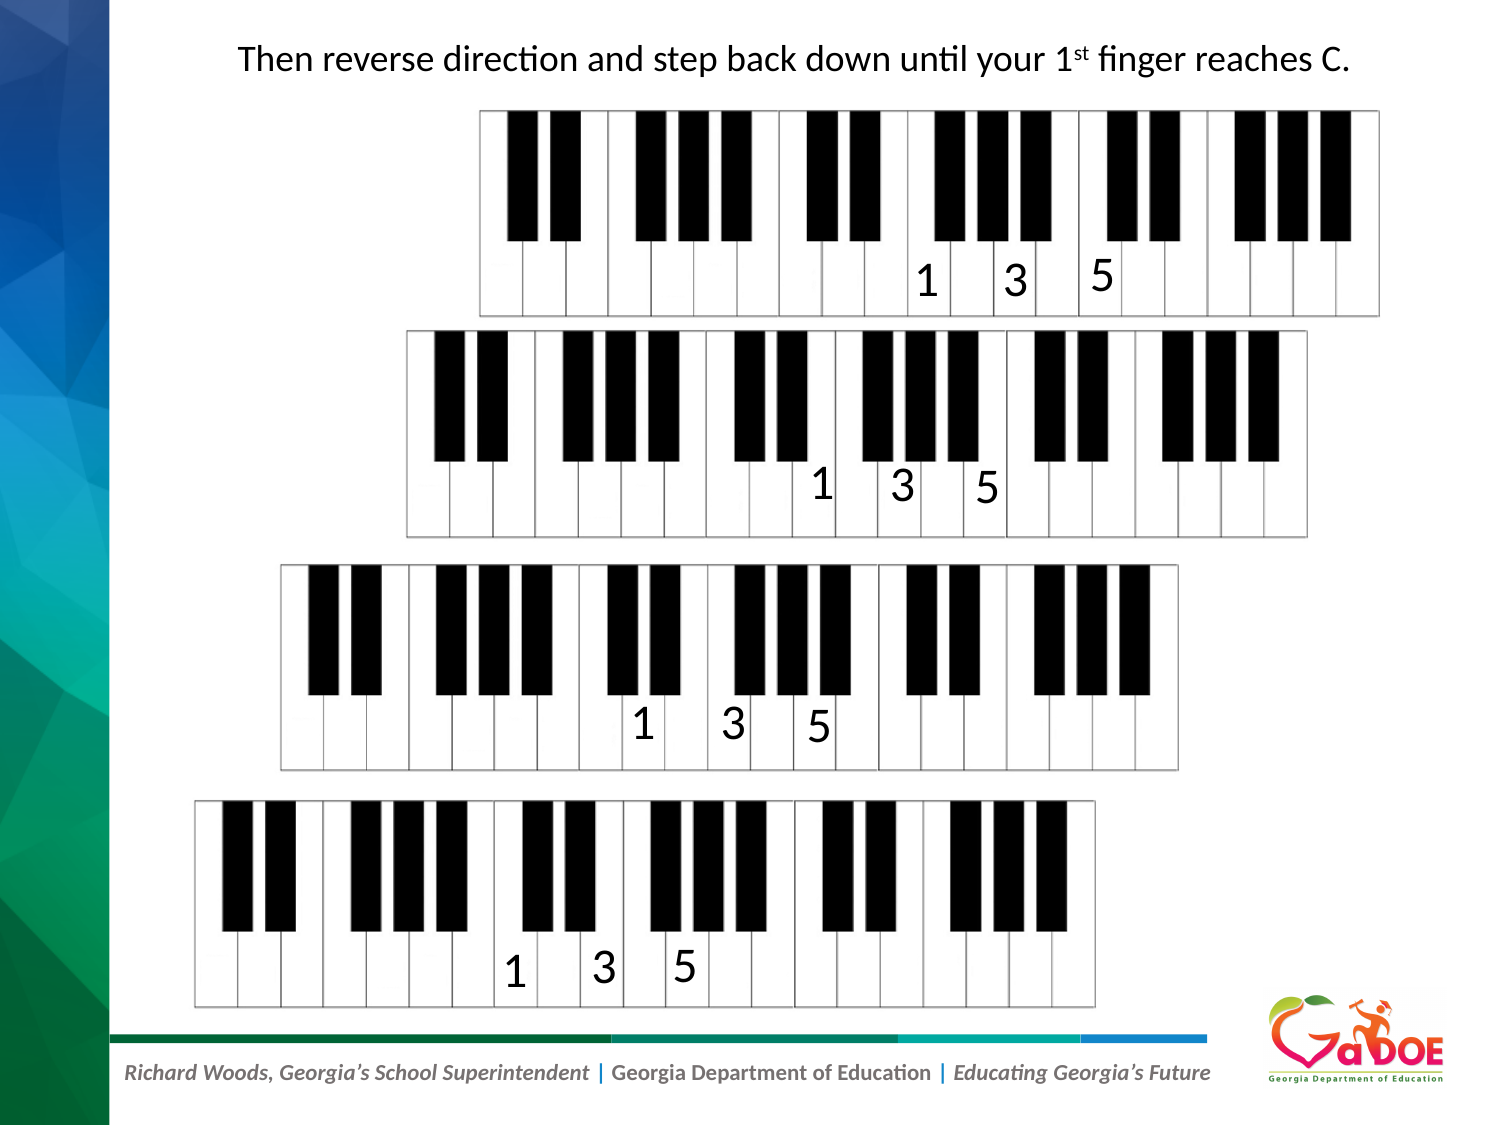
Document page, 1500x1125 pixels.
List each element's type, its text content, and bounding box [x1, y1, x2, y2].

picture [274, 561, 1185, 779]
picture [400, 327, 1314, 546]
picture [473, 107, 1386, 325]
picture [1263, 987, 1447, 1089]
picture [0, 0, 110, 1125]
text_box Then reverse direction and step back down until your 1st finger reaches C. [222, 26, 1367, 87]
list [188, 797, 1102, 1016]
